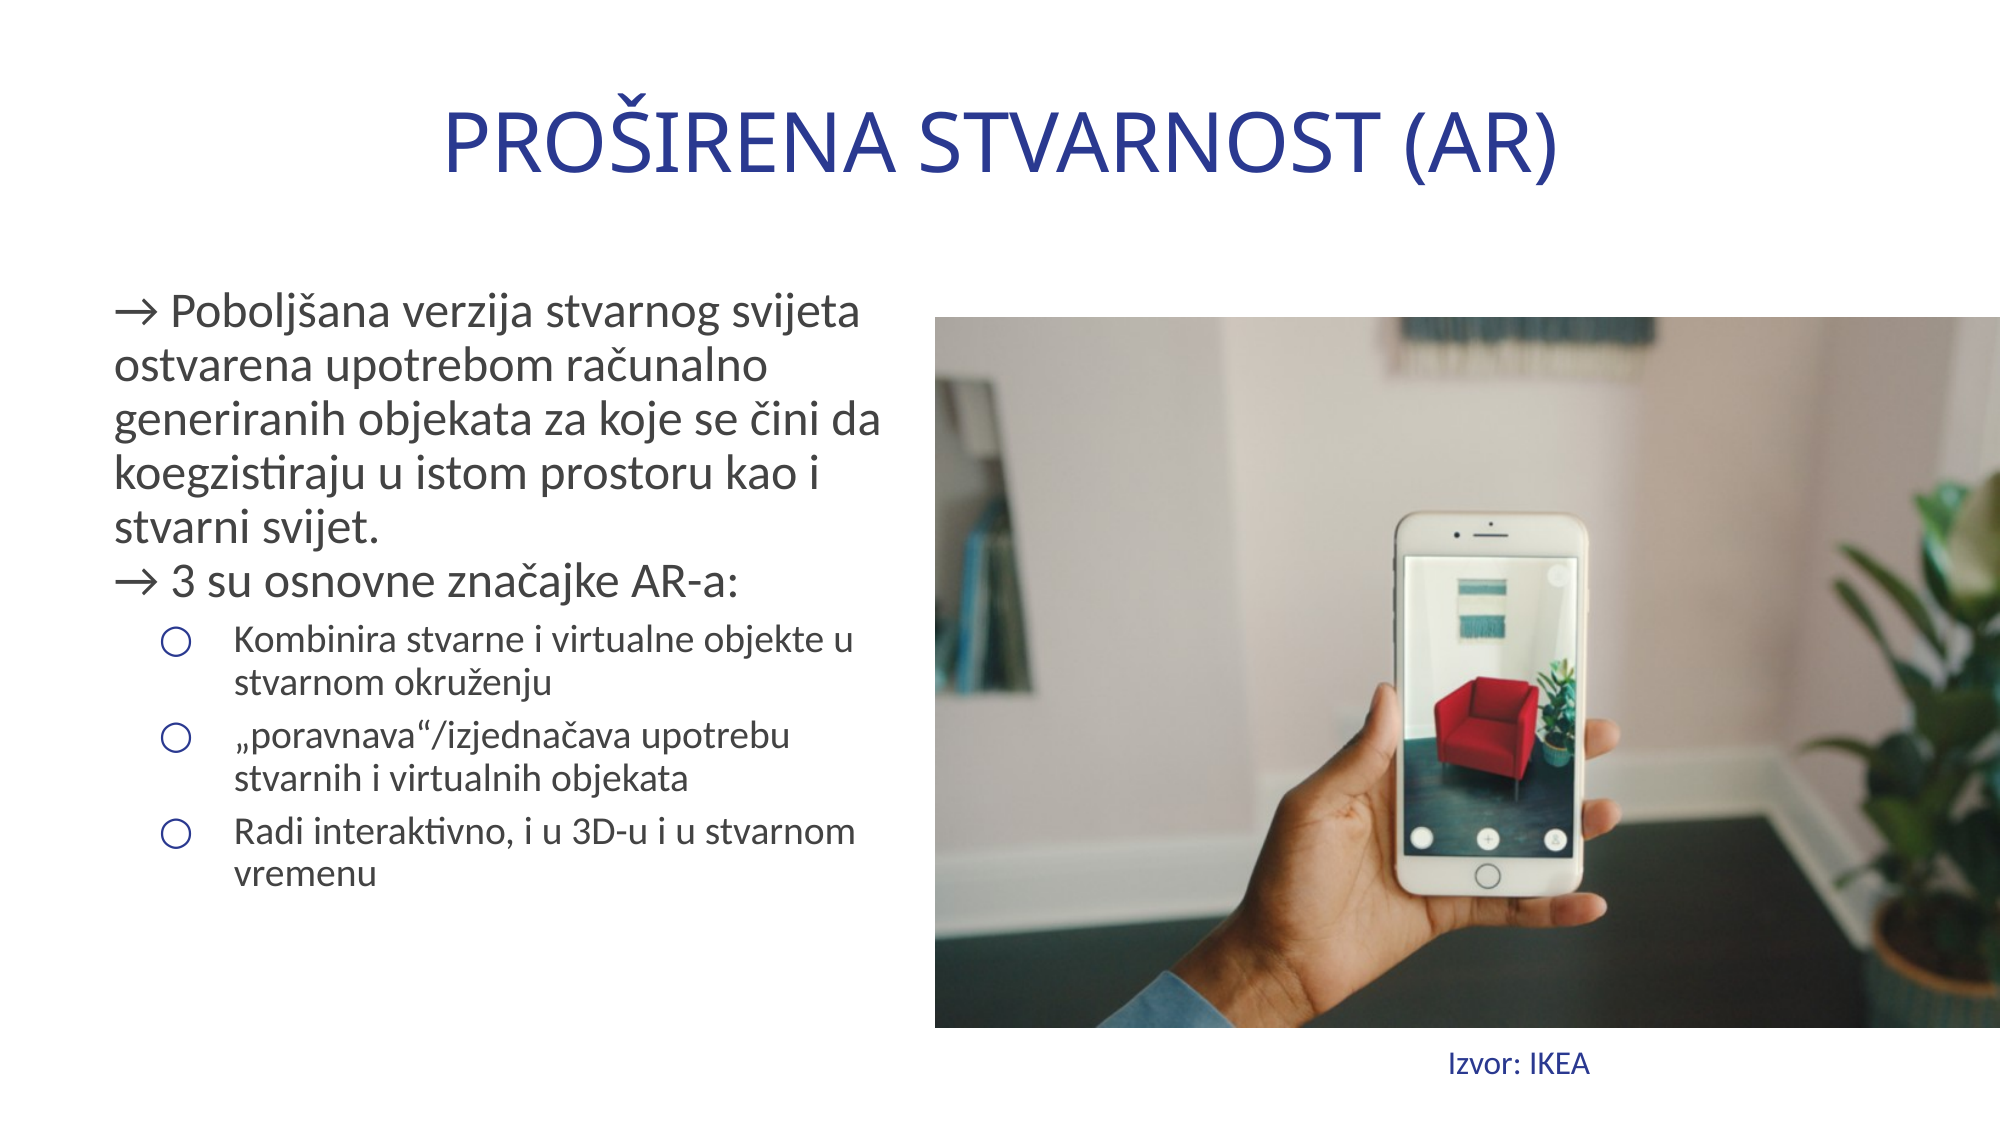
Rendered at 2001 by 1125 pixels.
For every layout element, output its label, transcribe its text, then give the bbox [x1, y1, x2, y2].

list → Poboljšana verzija stvarnog svijeta ostvarena upotrebom računalno generiranih objekata za koje se čini da koegzistiraju u istom prostoru kao i stvarni svijet. → 3 su osnovne značajke AR-a: Kombinira stvarne i virtualne objekte u stvarnom okruženju „poravnava“/izjednačava upotrebu stvarnih i virtualnih objekata Radi interaktivno, i u 3D-u i u stvarnom vremenu [38, 276, 923, 1058]
picture [935, 317, 2000, 1028]
title PROŠIRENA STVARNOST (AR) [174, 39, 1825, 252]
text_box Izvor: IKEA [1432, 1035, 1914, 1089]
